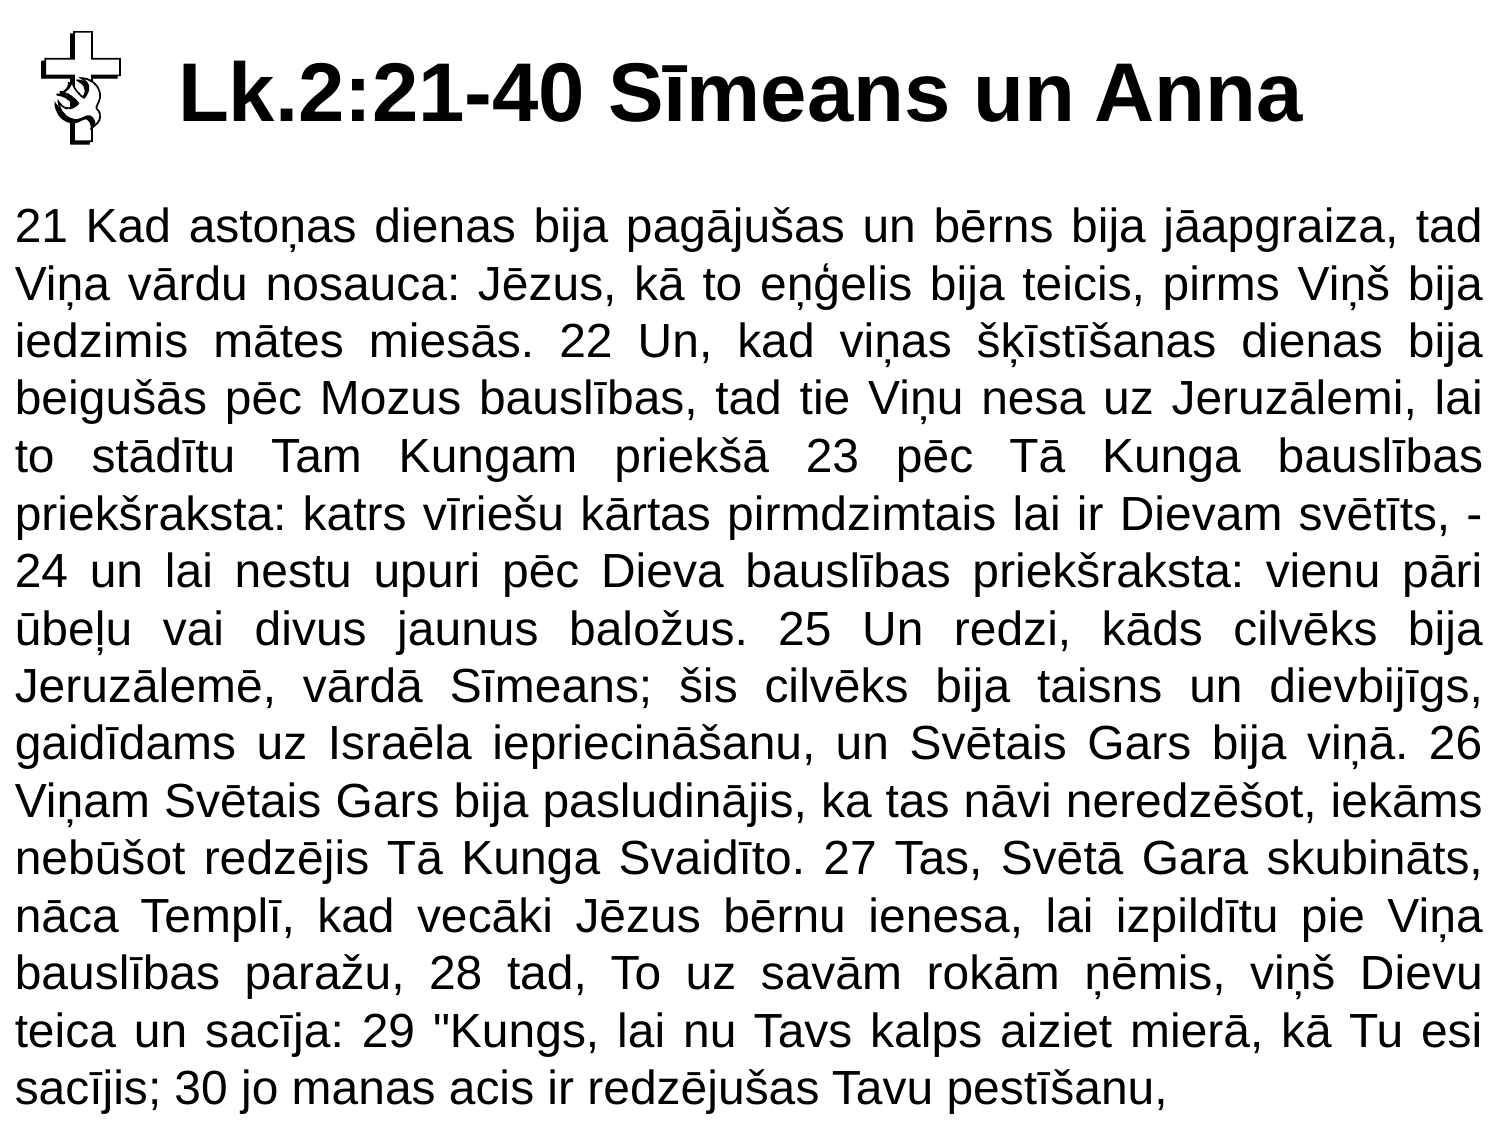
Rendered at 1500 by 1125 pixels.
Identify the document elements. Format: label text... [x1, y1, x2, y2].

picture [40, 30, 122, 145]
title Lk.2:21-40 Sīmeans un Anna [70, 0, 1412, 177]
text_box 21 Kad astoņas dienas bija pagājušas un bērns bija jāapgraiza, tad Viņa vārdu nosauca: Jēzus, kā to eņģelis bija teicis, pirms Viņš bija iedzimis mātes miesās. 22 Un, kad viņas šķīstīšanas dienas bija beigušās pēc Mozus bauslības, tad tie Viņu nesa uz Jeruzālemi, lai to stādītu Tam Kungam priekšā 23 pēc Tā Kunga bauslības priekšraksta: katrs vīriešu kārtas pirmdzimtais lai ir Dievam svētīts, - 24 un lai nestu upuri pēc Dieva bauslības priekšraksta: vienu pāri ūbeļu vai divus jaunus baložus. 25 Un redzi, kāds cilvēks bija Jeruzālemē, vārdā Sīmeans; šis cilvēks bija taisns un dievbijīgs, gaidīdams uz Israēla iepriecināšanu, un Svētais Gars bija viņā. 26 Viņam Svētais Gars bija pasludinājis, ka tas nāvi neredzēšot, iekāms nebūšot redzējis Tā Kunga Svaidīto. 27 Tas, Svētā Gara skubināts, nāca Templī, kad vecāki Jēzus bērnu ienesa, lai izpildītu pie Viņa bauslības paražu, 28 tad, To uz savām rokām ņēmis, viņš Dievu teica un sacīja: 29 "Kungs, lai nu Tavs kalps aiziet mierā, kā Tu esi sacījis; 30 jo manas acis ir redzējušas Tavu pestīšanu, [0, 187, 1500, 1122]
